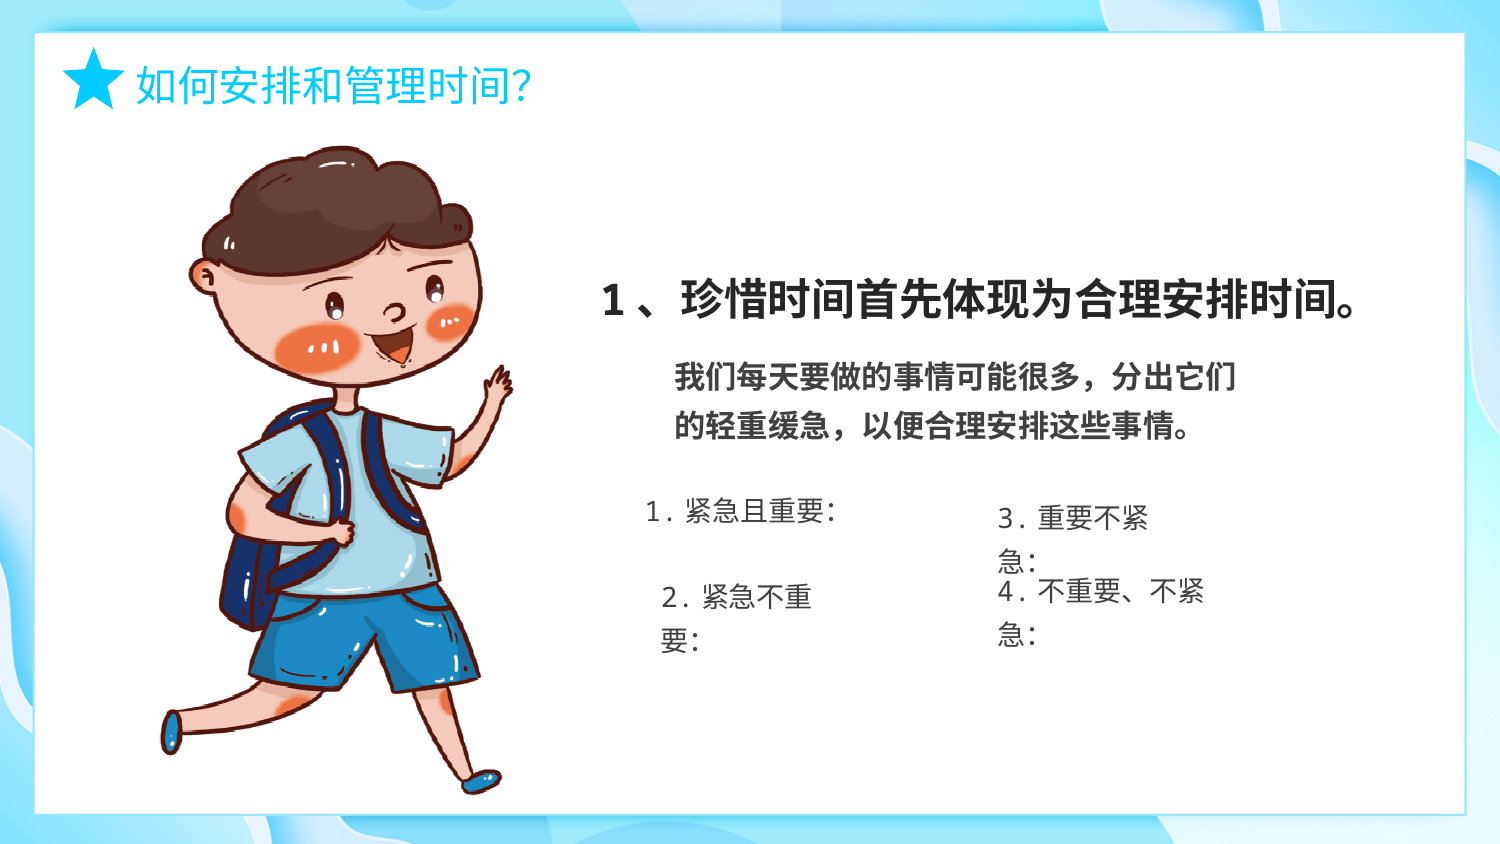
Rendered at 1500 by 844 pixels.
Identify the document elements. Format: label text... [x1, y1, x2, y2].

text_box 3.重要不紧急： [982, 483, 1188, 555]
text_box 1、珍惜时间首先体现为合理安排时间。 [588, 264, 1396, 332]
text_box 2.紧急不重要： [646, 562, 851, 665]
text_box 我们每天要做的事情可能很多，分出它们的轻重缓急，以便合理安排这些事情。 [663, 340, 1278, 450]
picture [0, 0, 1500, 844]
text_box 4.不重要、不紧急： [982, 555, 1238, 658]
text_box 1.紧急且重要： [613, 475, 884, 535]
